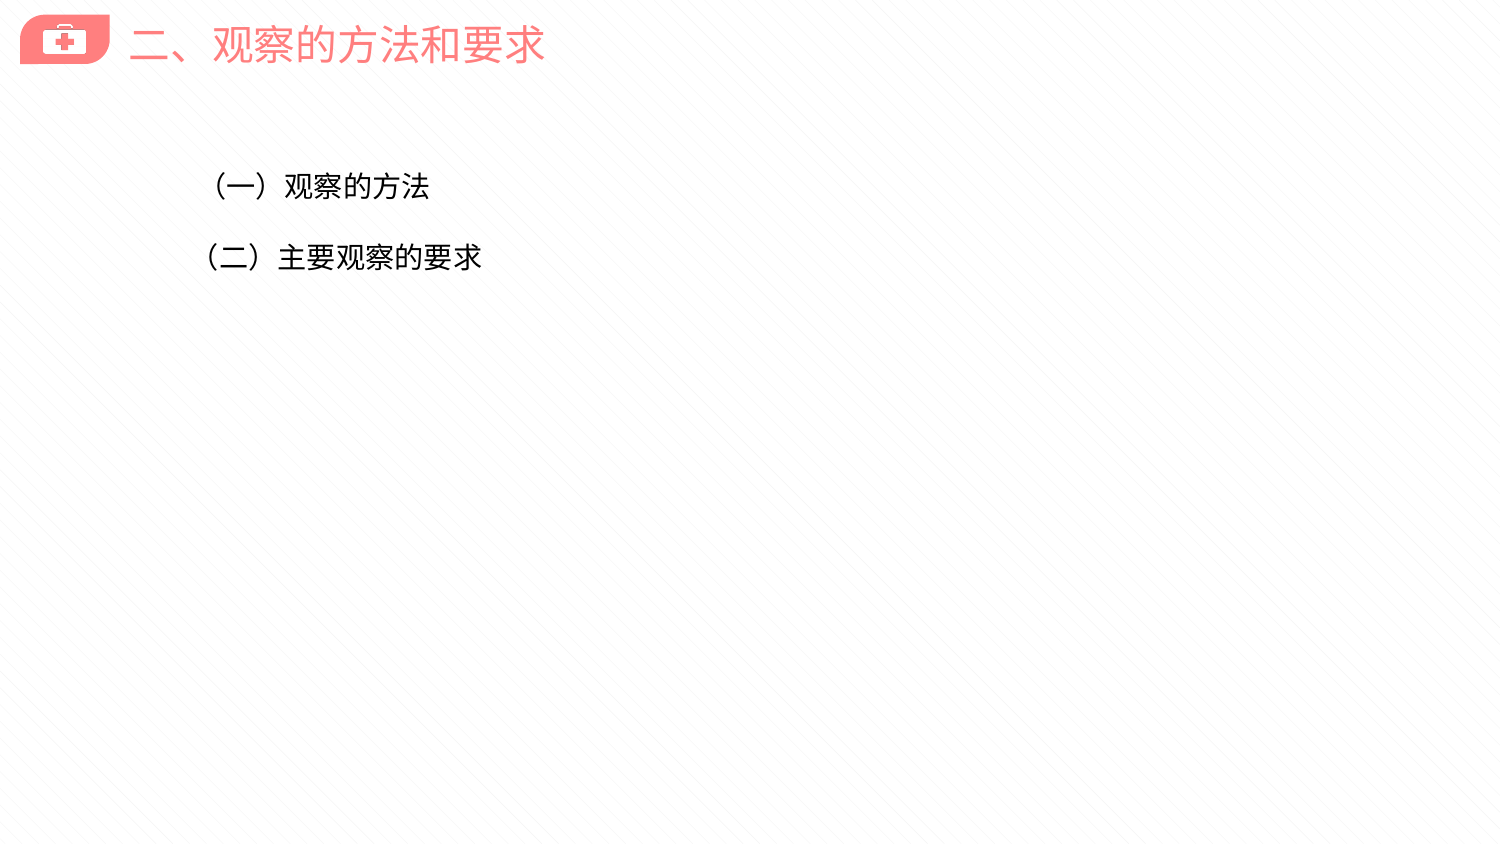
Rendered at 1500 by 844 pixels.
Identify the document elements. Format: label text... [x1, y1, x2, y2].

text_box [19, 11, 863, 78]
text_box （一）观察的方法 （二）主要观察的要求 [96, 152, 1354, 373]
